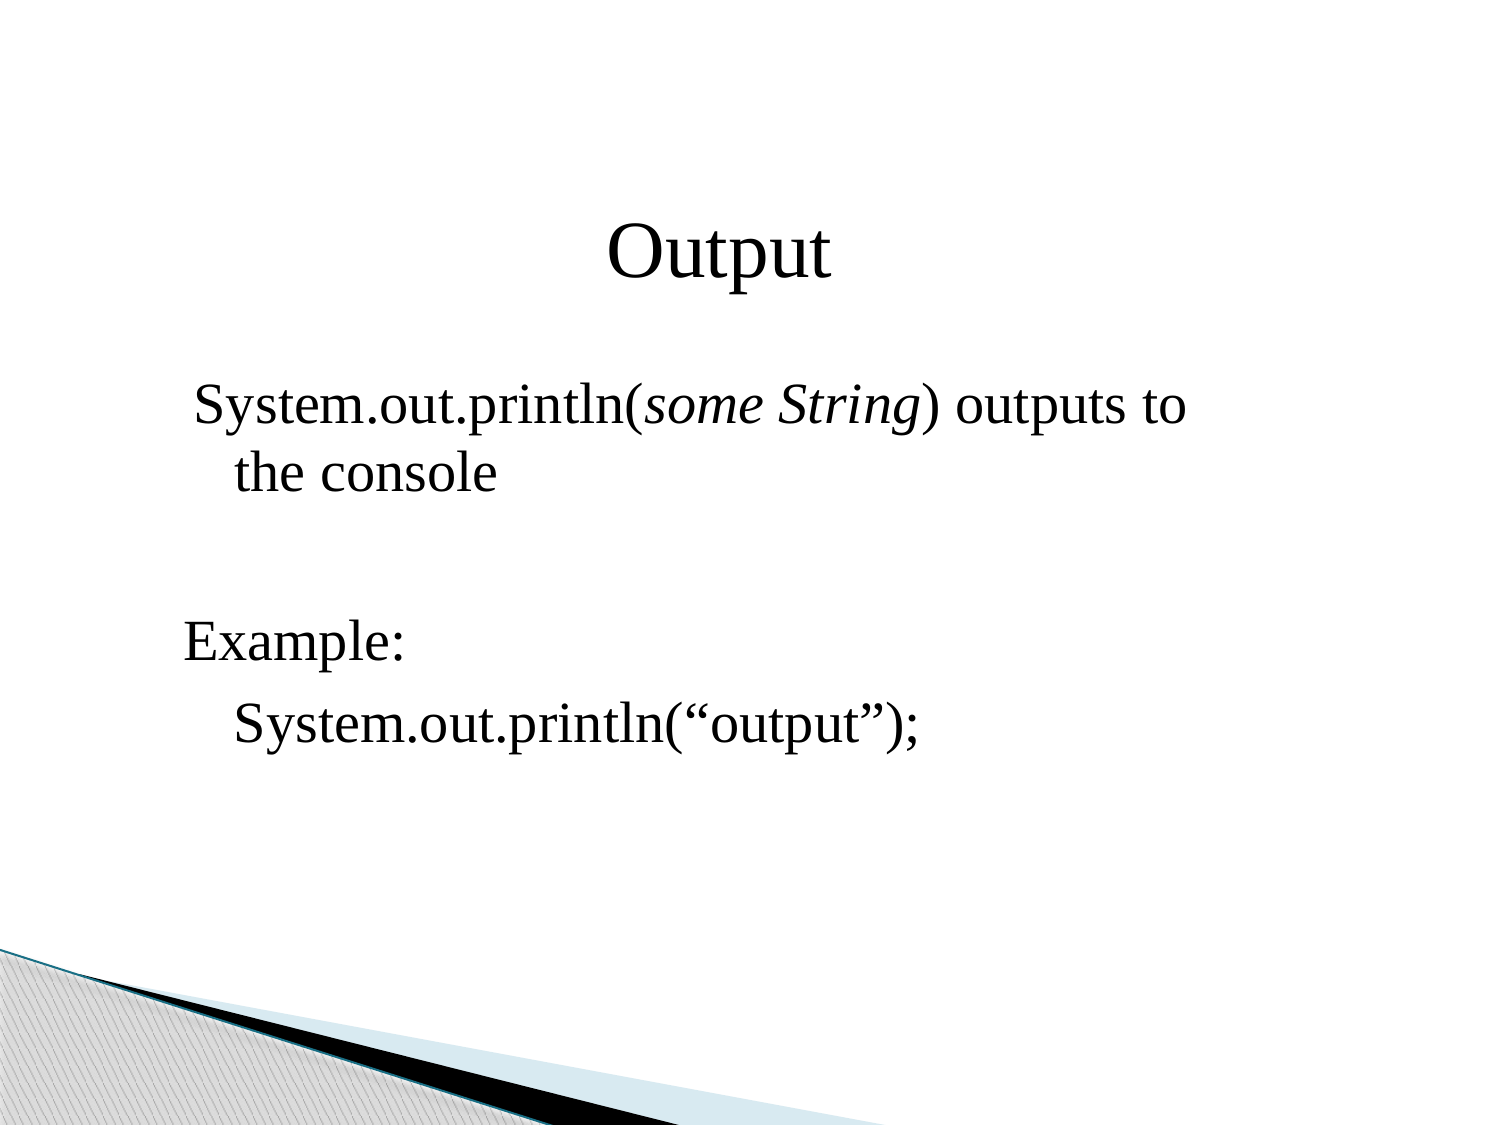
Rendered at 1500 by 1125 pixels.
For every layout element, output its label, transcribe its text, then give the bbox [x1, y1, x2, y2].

text_box Output [606, 213, 873, 301]
text_box System.out.println(some String) outputs to [193, 376, 1189, 442]
text_box System.out.println(“output”); [219, 696, 936, 762]
text_box Example: [183, 613, 422, 679]
text_box the console [234, 444, 514, 510]
